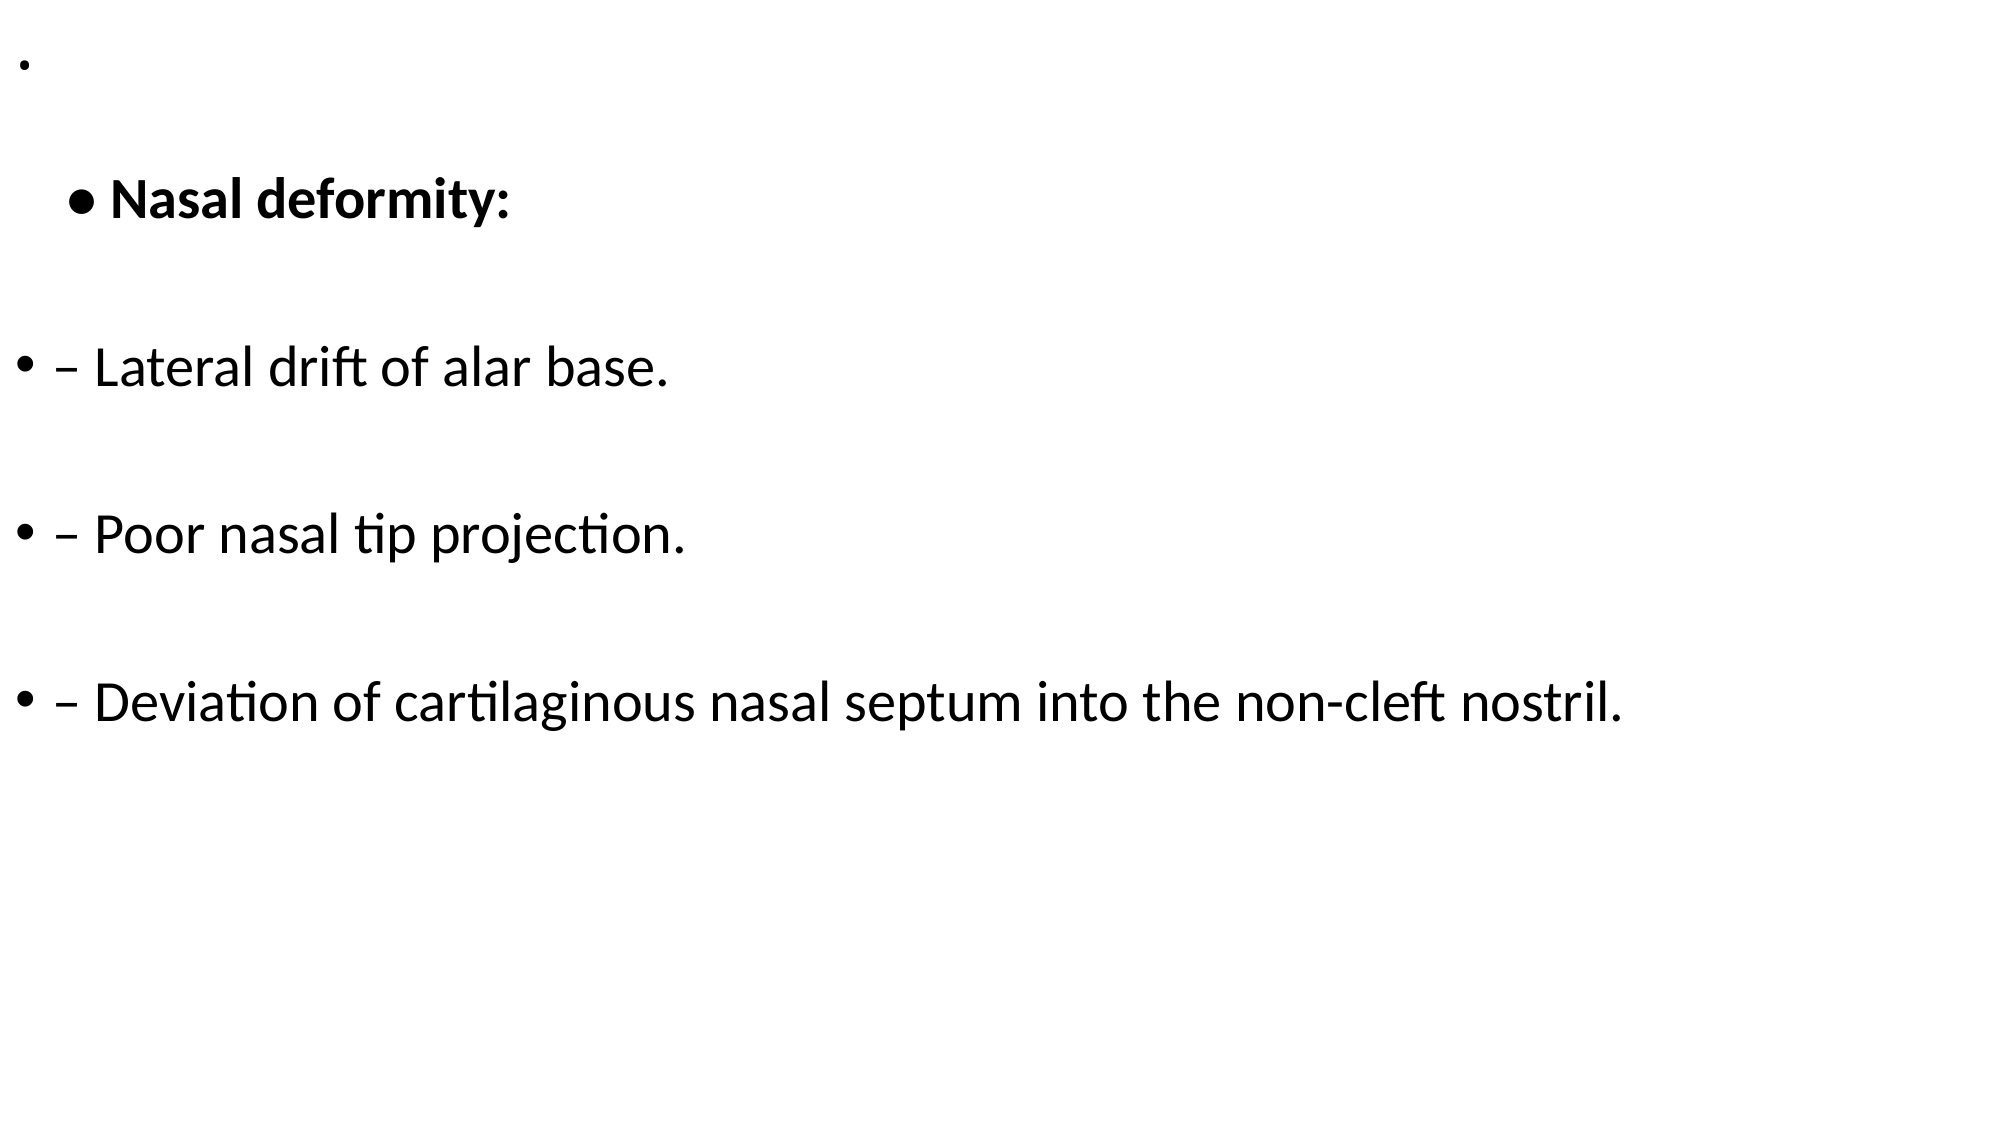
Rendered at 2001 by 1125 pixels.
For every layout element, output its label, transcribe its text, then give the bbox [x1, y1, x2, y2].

title . [0, 0, 1863, 93]
list • Nasal deformity: – Lateral drift of alar base. – Poor nasal tip projection. – Deviation of cartilaginous nasal septum into the non-cleft nostril. [0, 160, 2000, 1125]
